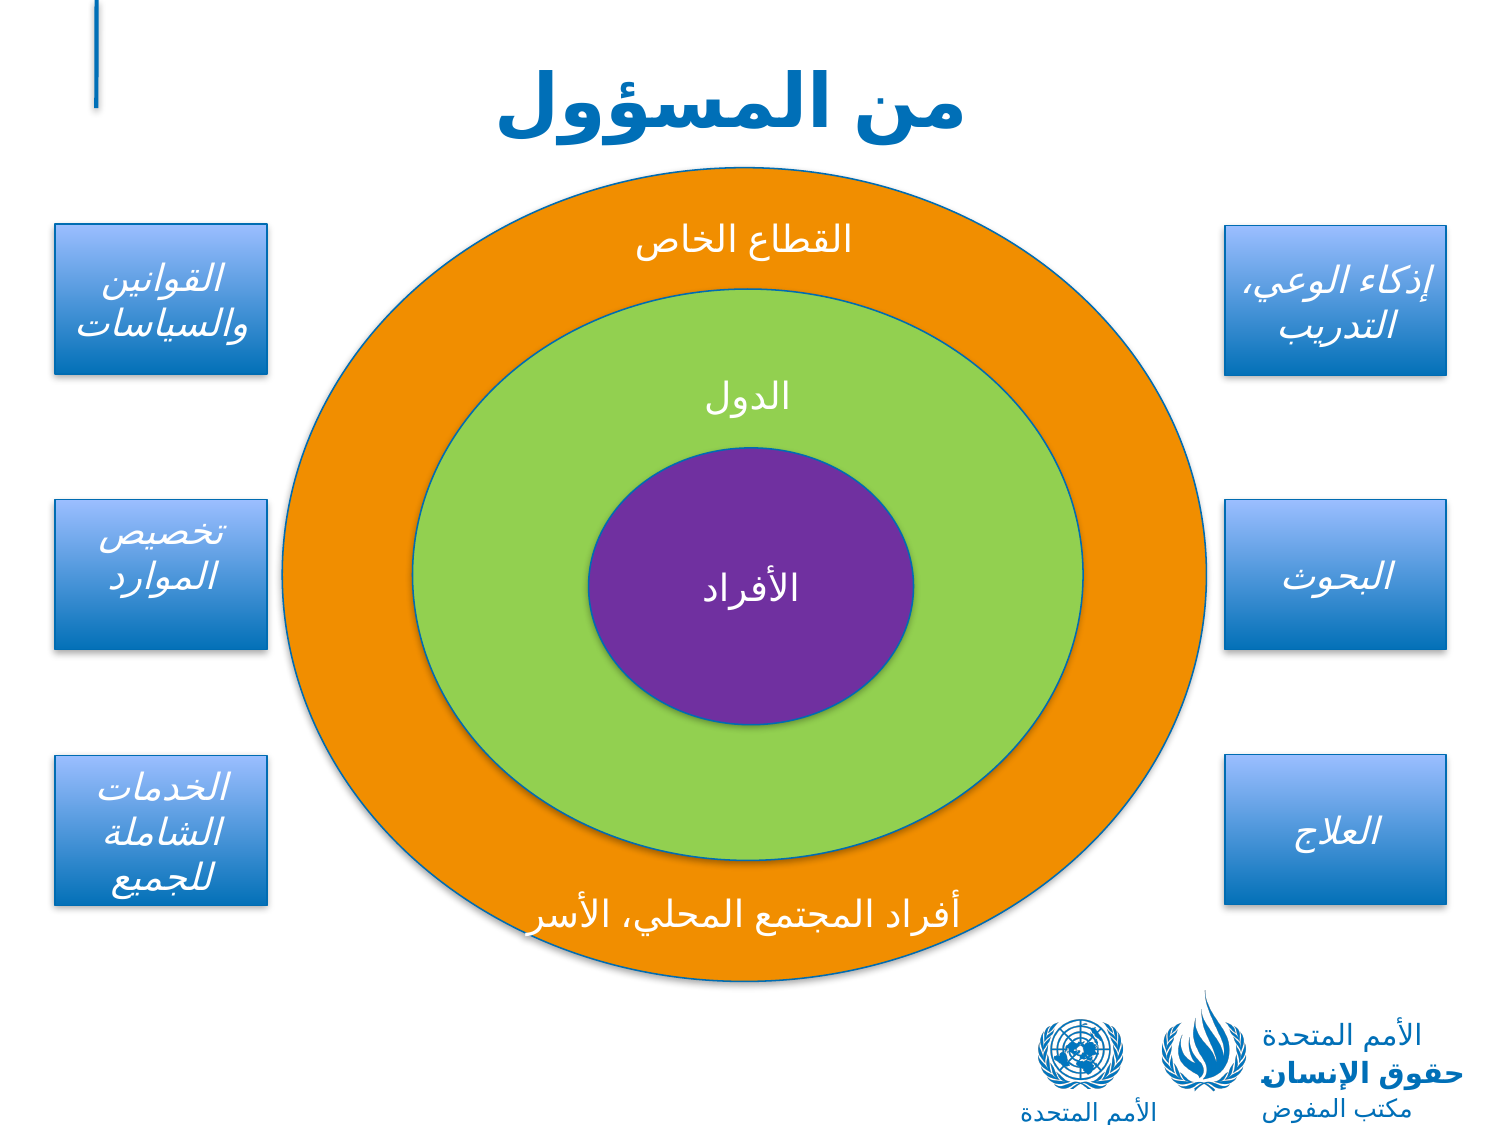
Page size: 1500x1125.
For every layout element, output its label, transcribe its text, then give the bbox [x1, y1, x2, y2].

text_box العلاج [1224, 754, 1447, 905]
text_box [166, 223, 504, 893]
text_box الخدمات الشاملة للجميع [54, 755, 268, 906]
title من المسؤول [55, 45, 1408, 185]
text_box إذكاء الوعي، التدريب [1224, 225, 1447, 376]
text_box الأمم المتحدة حقوق الإنسان مكتب المفوض السامي [1246, 1009, 1500, 1098]
text_box تخصيص الموارد [54, 499, 268, 650]
text_box الأفراد [587, 447, 915, 726]
text_box القوانين والسياسات [54, 223, 268, 375]
picture [1037, 990, 1457, 1107]
text_box [983, 223, 1325, 893]
text_box الدول [411, 288, 1084, 862]
text_box البحوث [1224, 499, 1447, 650]
text_box الأمم المتحدة [982, 1089, 1195, 1125]
text_box القطاع الخاص أفراد المجتمع المحلي، الأسر [281, 166, 1208, 983]
